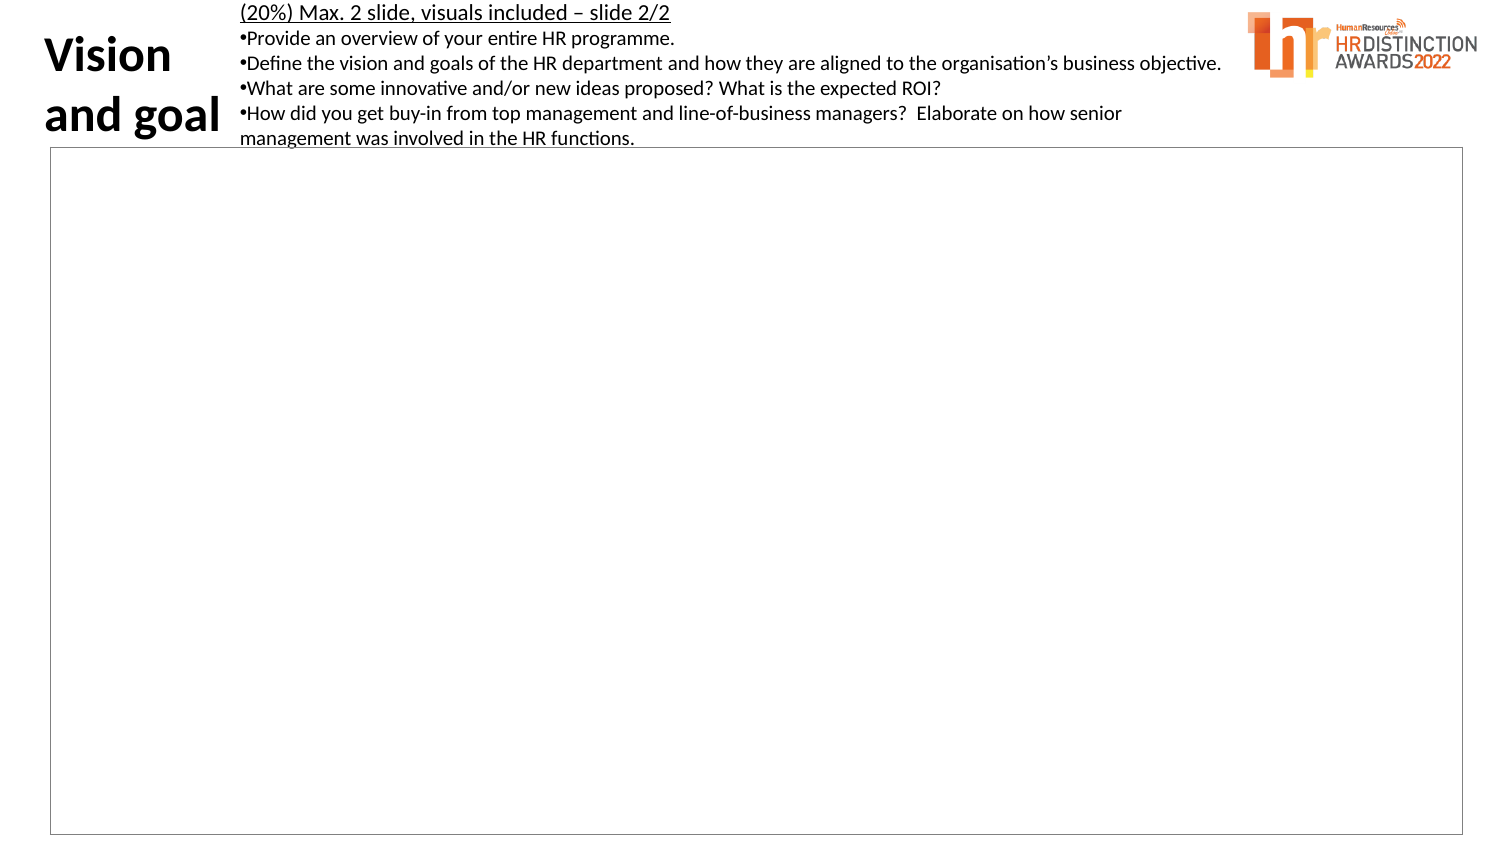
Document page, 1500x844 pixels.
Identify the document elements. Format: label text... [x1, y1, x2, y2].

picture [1250, 0, 1500, 96]
text_box Vision and goal [29, 15, 225, 147]
text_box (20%) Max. 2 slide, visuals included – slide 2/2 Provide an overview of your entire HR programme. Define the vision and goals of the HR department and how they are aligned to the organisation’s business objective. What are some innovative and/or new ideas proposed? What is the expected ROI? How did you get buy-in from top management and line-of-business managers? Elaborate on how senior management was involved in the HR functions. [225, 0, 1250, 147]
table_header [51, 148, 1462, 834]
